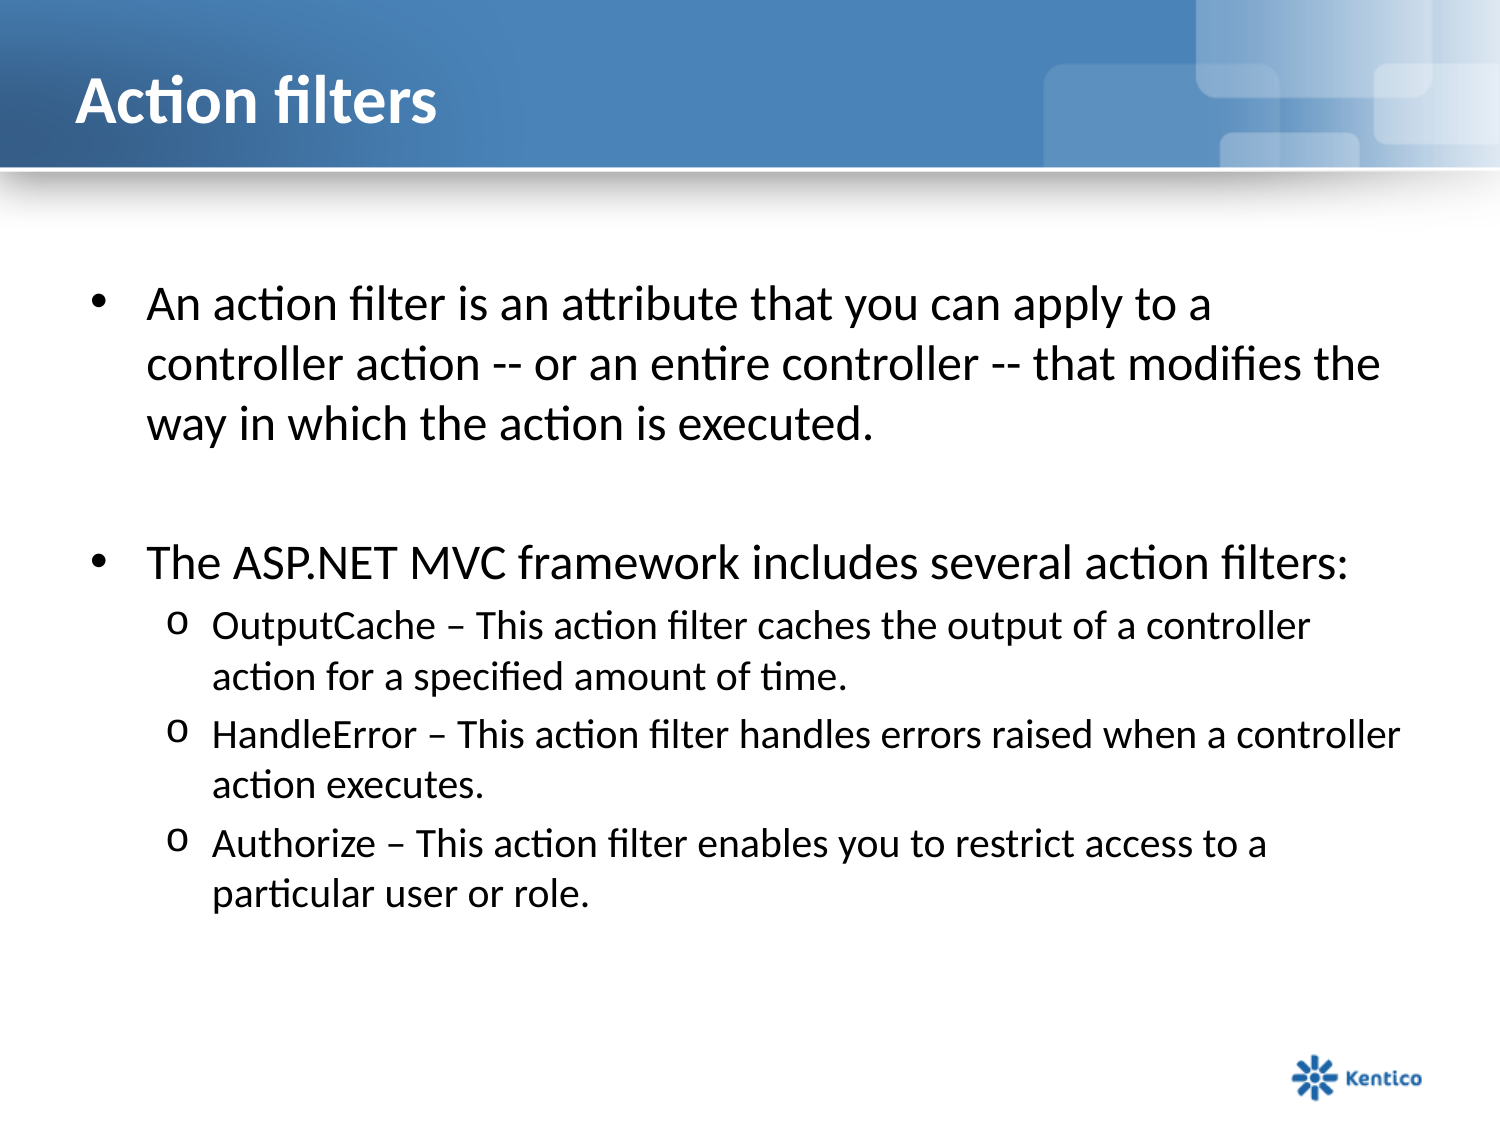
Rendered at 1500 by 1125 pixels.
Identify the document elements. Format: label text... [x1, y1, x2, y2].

picture [0, 0, 1500, 1125]
title Action filters [75, 54, 1425, 149]
list An action filter is an attribute that you can apply to a controller action -- or an entire controller -- that modifies the way in which the action is executed. The ASP.NET MVC framework includes several action filters: OutputCache – This action filter caches the output of a controller action for a specified amount of time. HandleError – This action filter handles errors raised when a controller action executes. Authorize – This action filter enables you to restrict access to a particular user or role. [75, 262, 1425, 1005]
